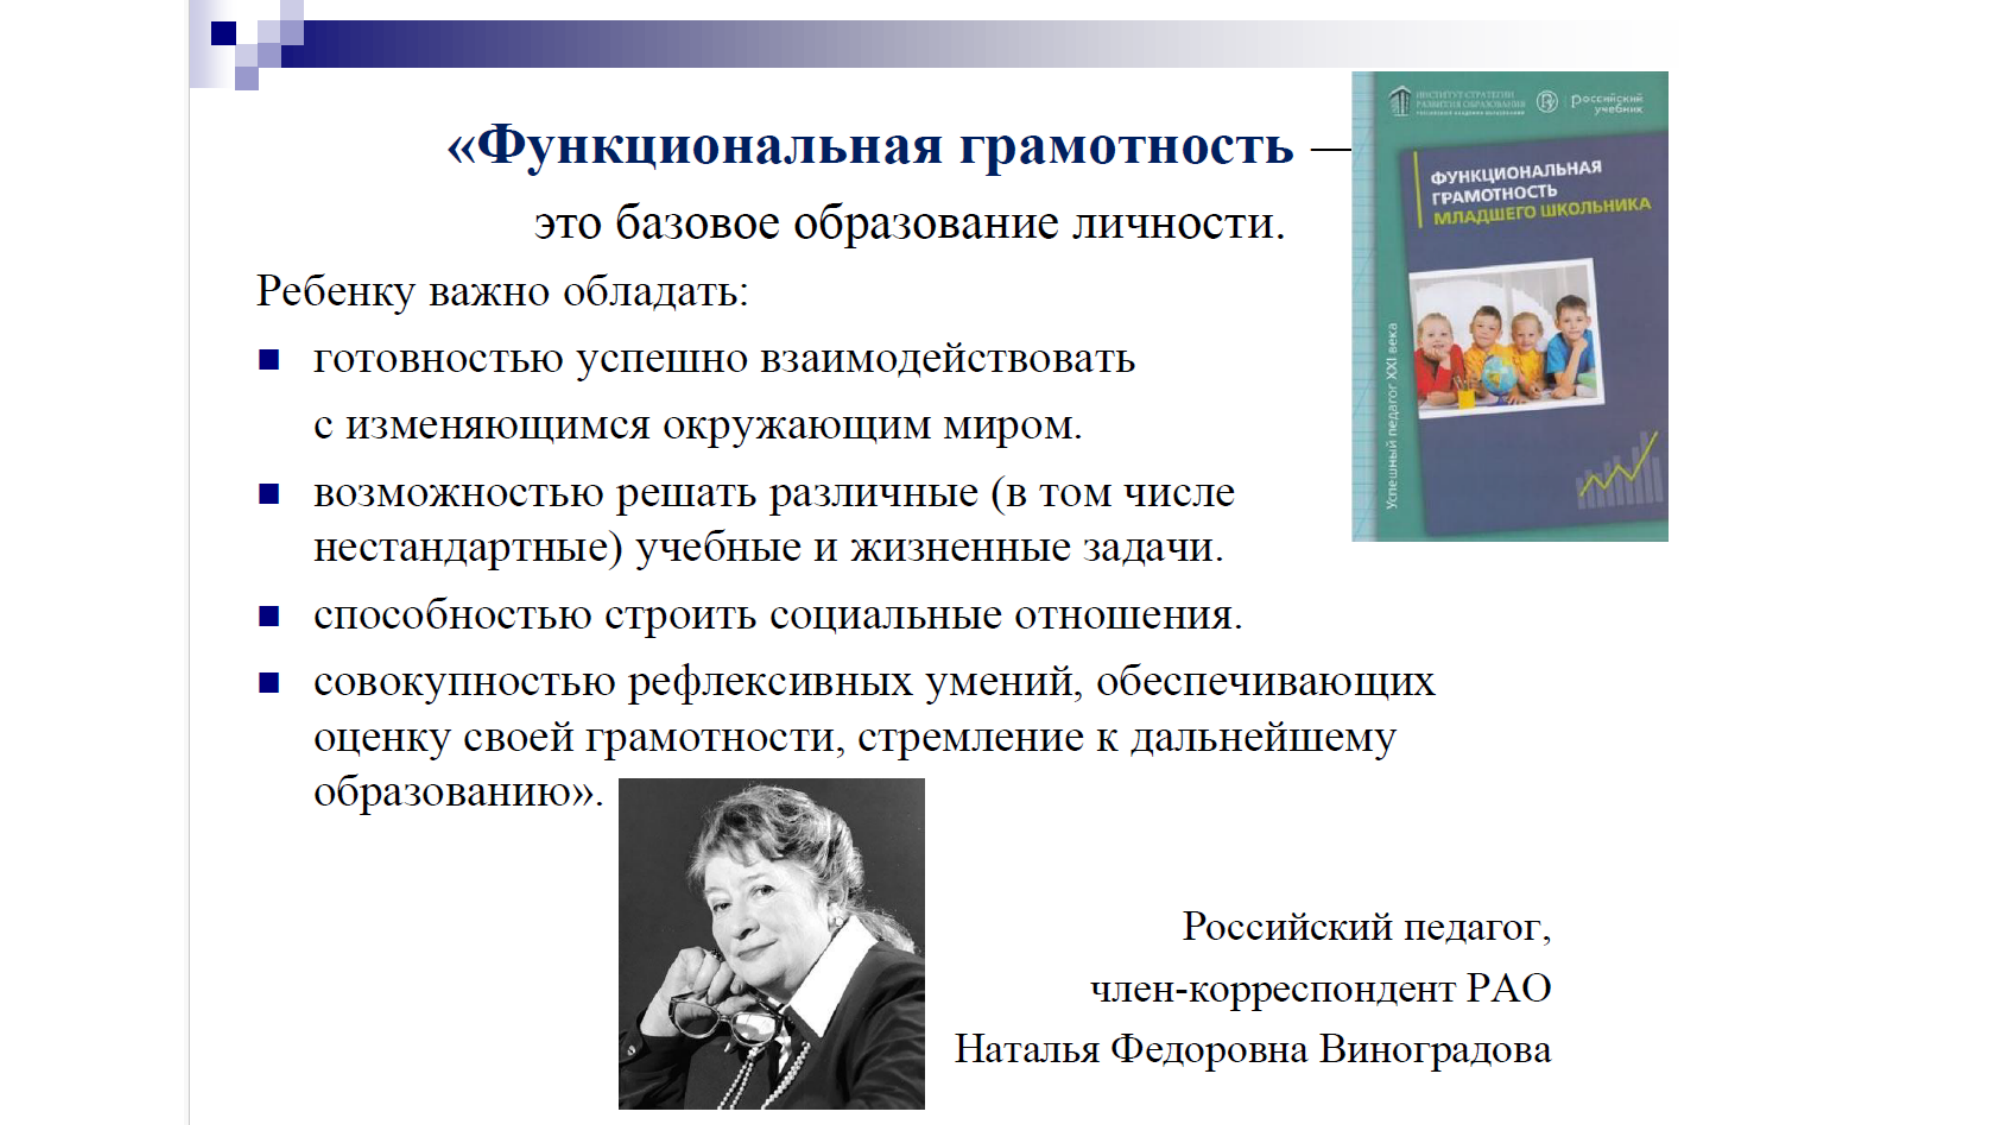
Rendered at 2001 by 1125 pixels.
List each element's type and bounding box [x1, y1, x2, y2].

list [183, 0, 1690, 1125]
